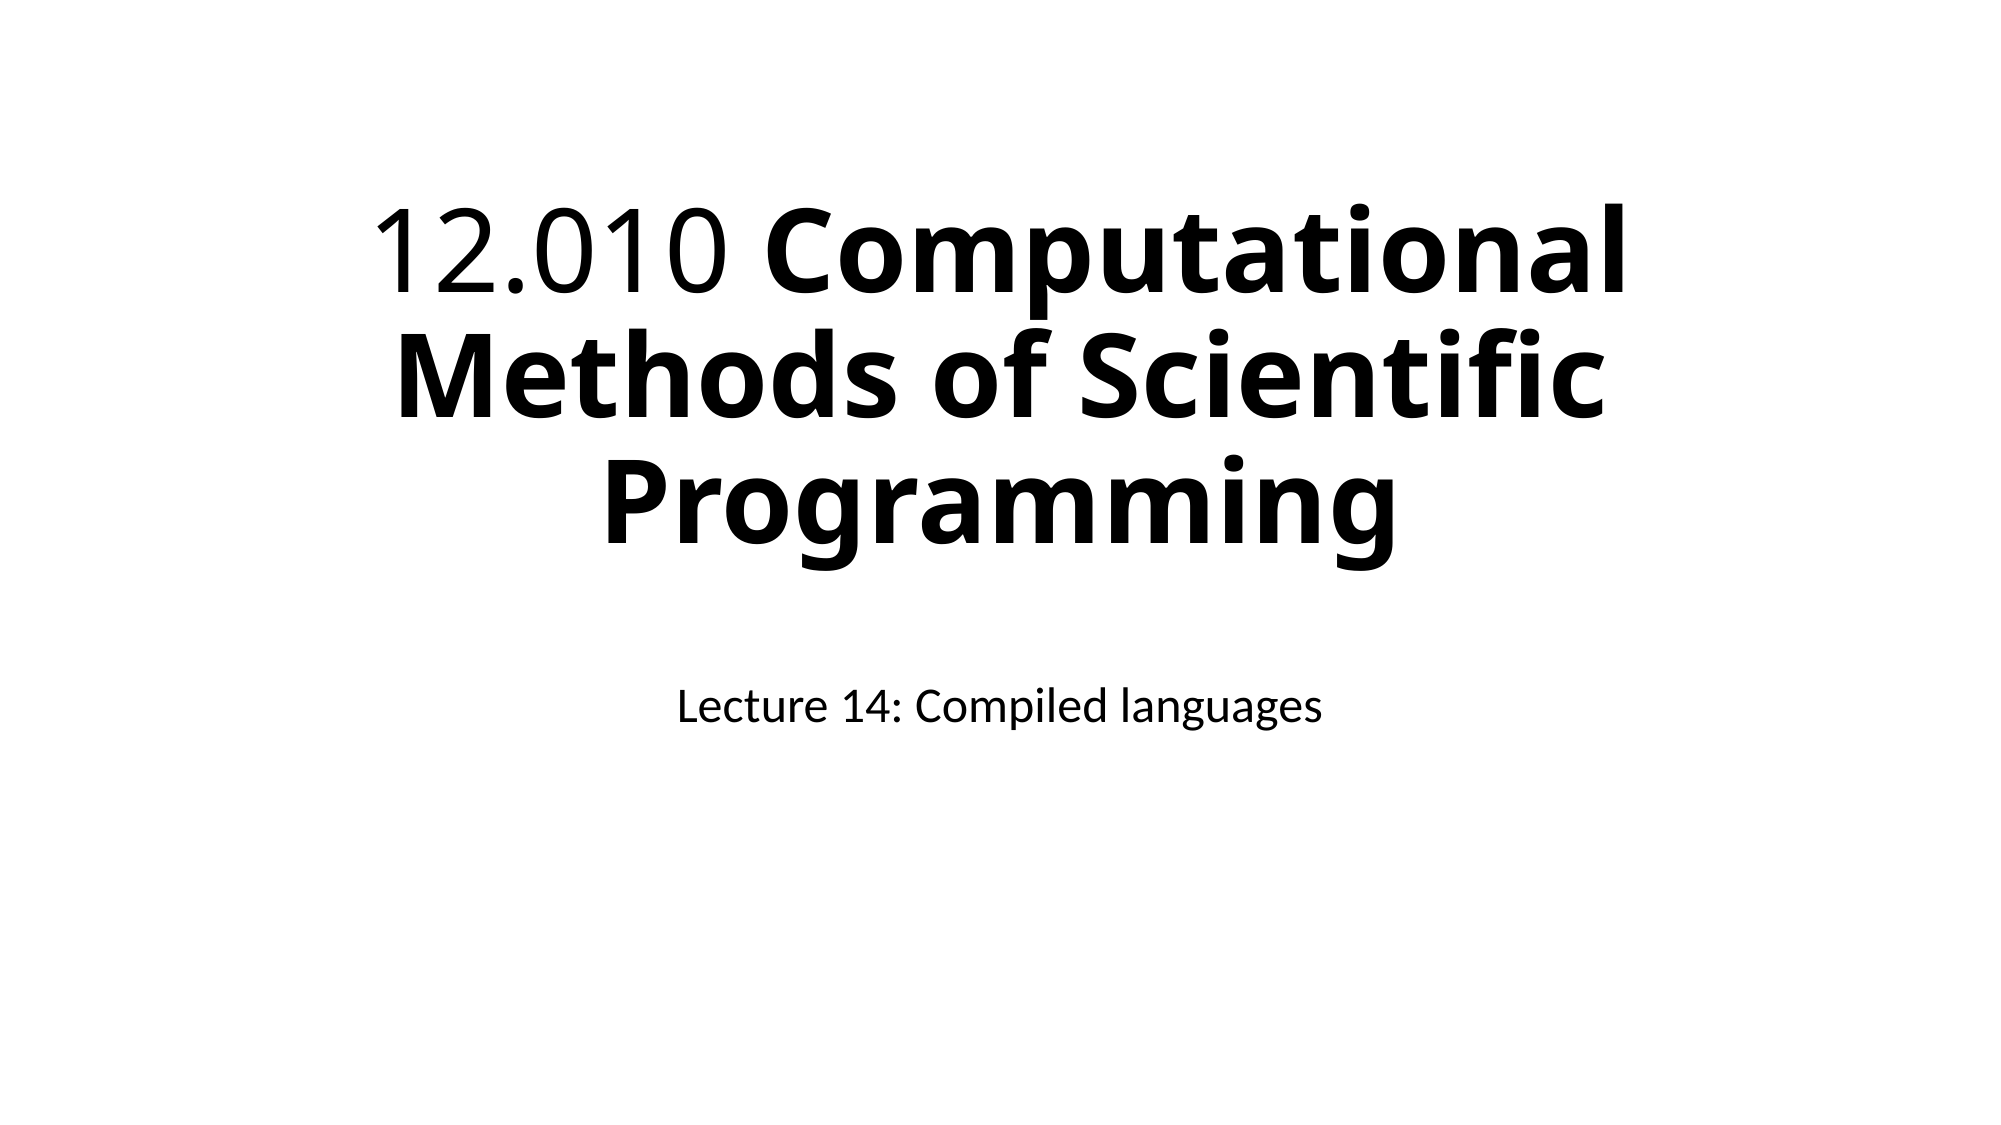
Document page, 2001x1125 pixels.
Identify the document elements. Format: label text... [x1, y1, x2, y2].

subtitle Lecture 14: Compiled languages [249, 590, 1750, 863]
title 12.010 Computational Methods of Scientific Programming [249, 184, 1750, 576]
